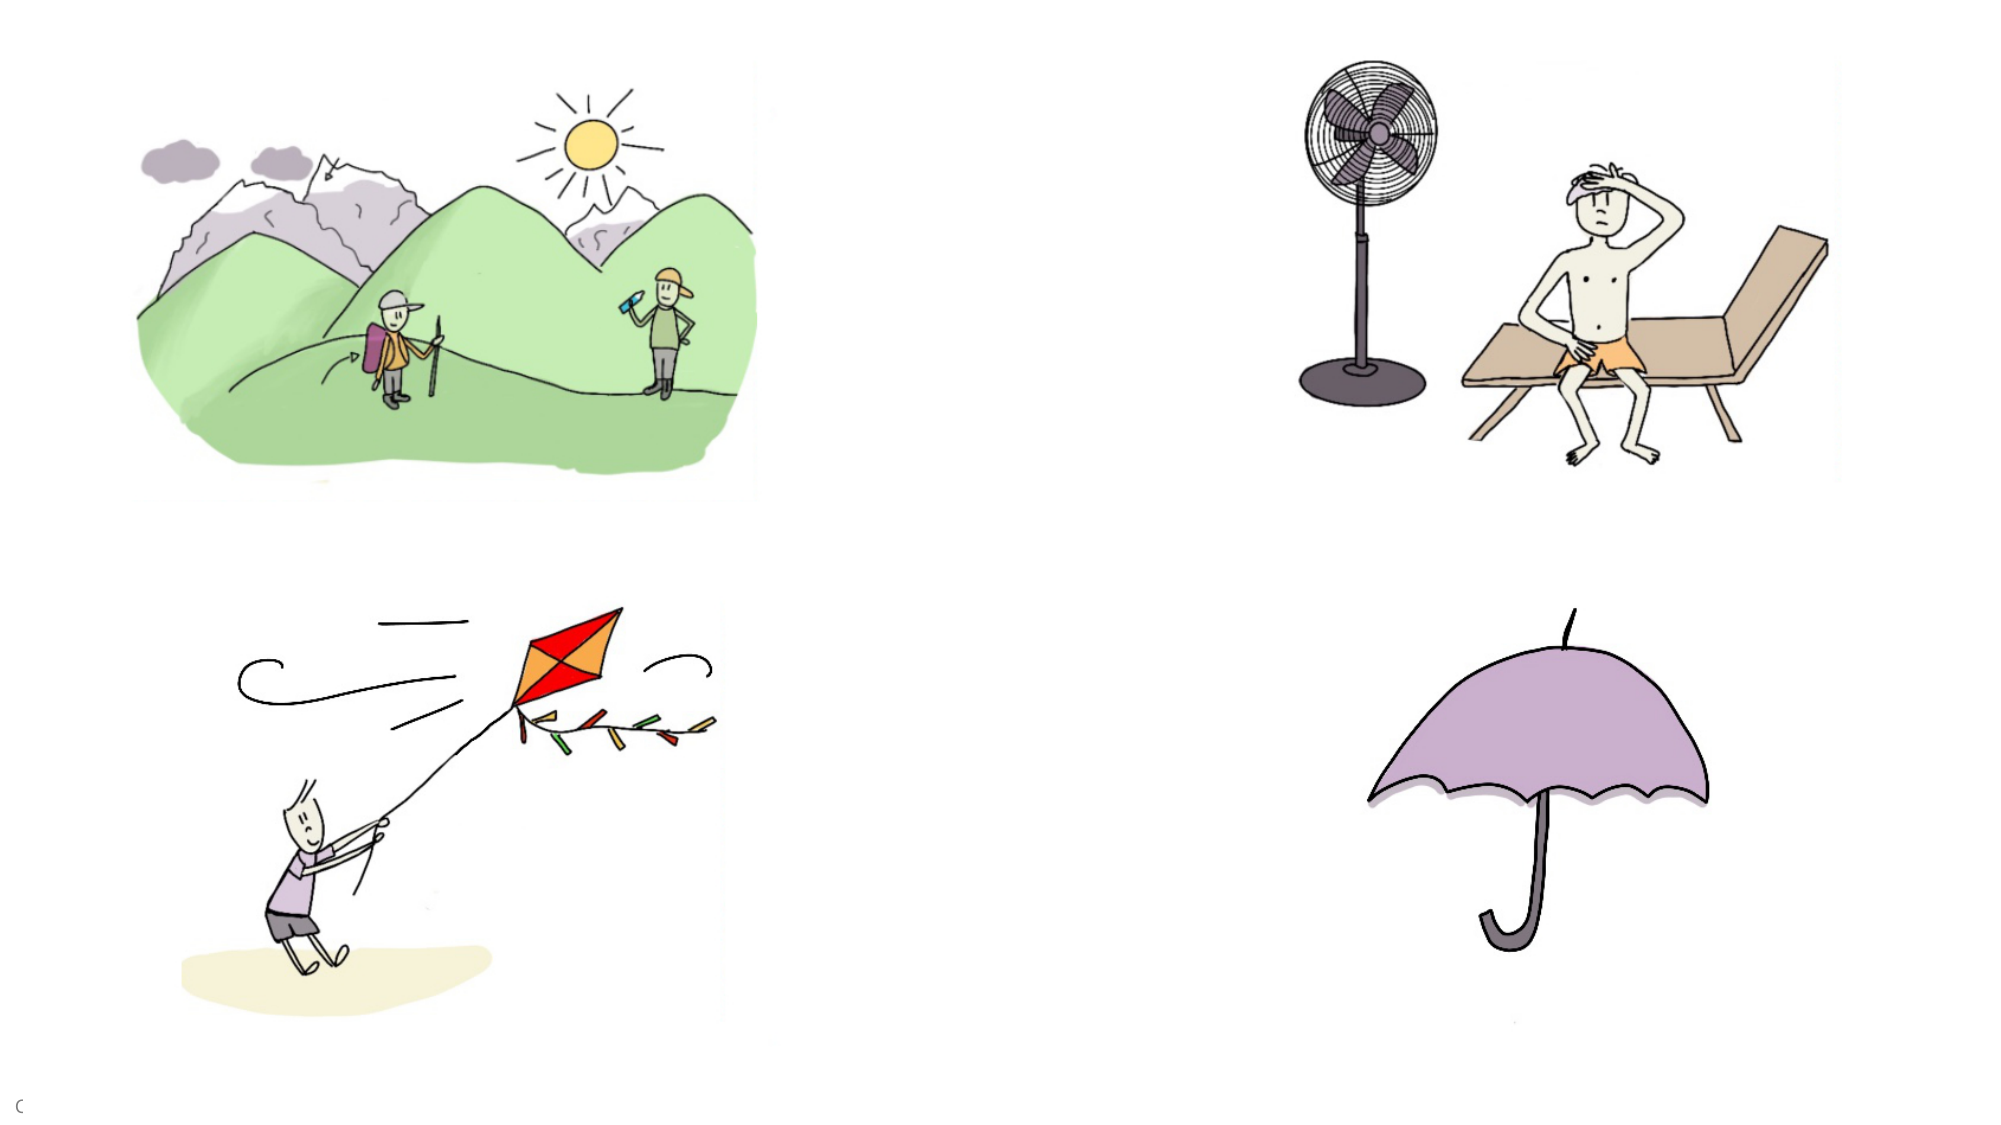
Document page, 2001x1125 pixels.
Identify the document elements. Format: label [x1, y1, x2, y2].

picture [22, 0, 1977, 1125]
text_box [0, 1087, 22, 1125]
